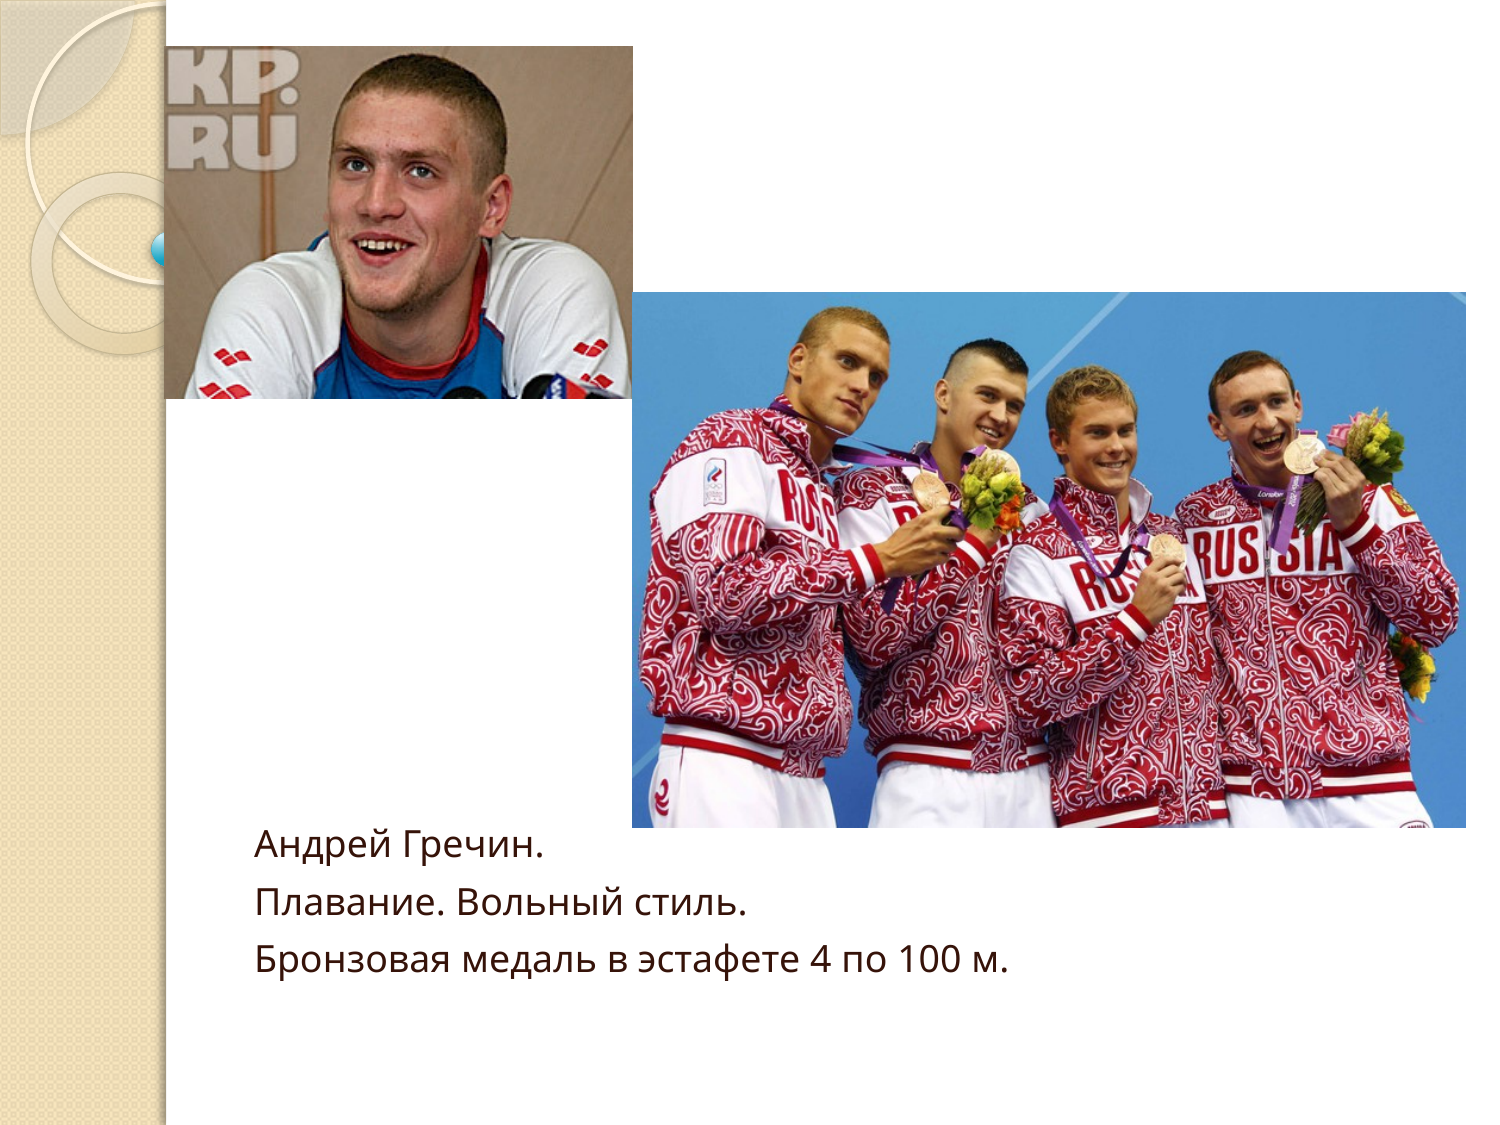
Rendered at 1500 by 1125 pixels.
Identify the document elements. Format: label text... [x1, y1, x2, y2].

picture [160, 46, 1466, 828]
subtitle Андрей Гречин. Плавание. Вольный стиль. Бронзовая медаль в эстафете 4 по 100 м. [234, 820, 1450, 1032]
